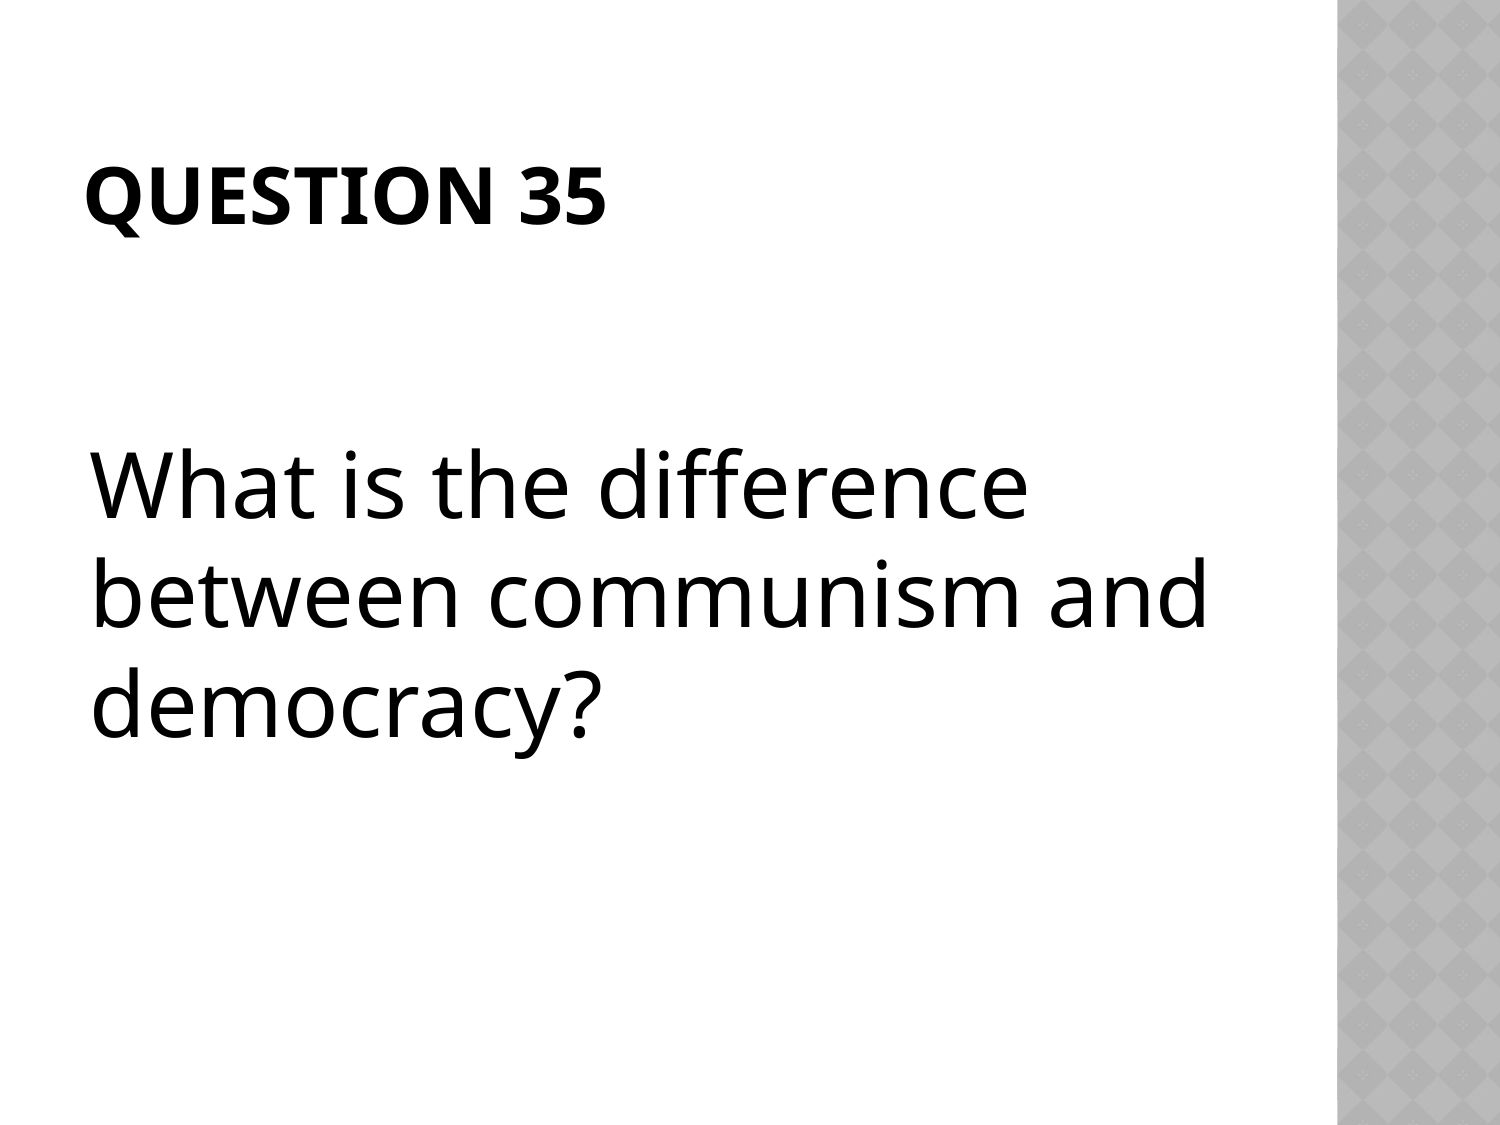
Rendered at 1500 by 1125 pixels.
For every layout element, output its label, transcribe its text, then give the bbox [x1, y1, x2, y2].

list What is the difference between communism and democracy? [75, 264, 1263, 1059]
title Question 35 [75, 52, 1263, 240]
